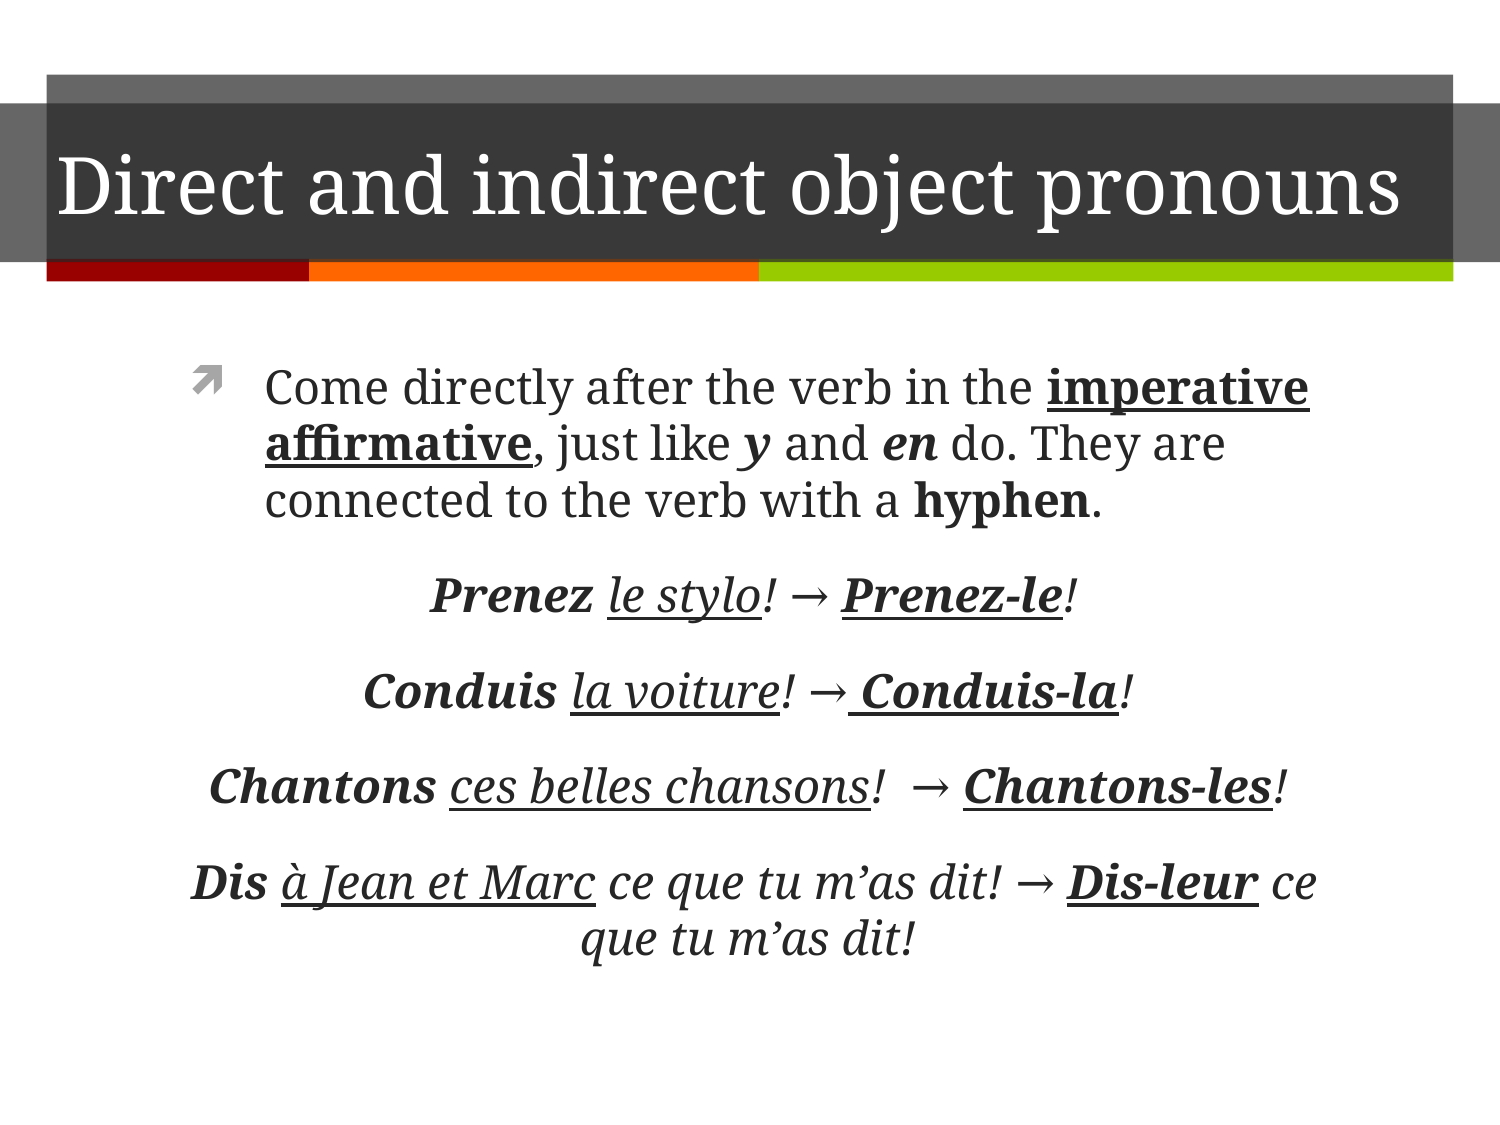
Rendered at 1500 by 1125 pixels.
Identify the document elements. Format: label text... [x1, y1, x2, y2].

title Direct and indirect object pronouns [0, 103, 1500, 263]
list Come directly after the verb in the imperative affirmative, just like y and en do. They are connected to the verb with a hyphen. Prenez le stylo! → Prenez-le! Conduis la voiture! → Conduis-la! Chantons ces belles chansons! → Chantons-les! Dis à Jean et Marc ce que tu m’as dit! → Dis-leur ce que tu m’as dit! [173, 350, 1335, 1005]
